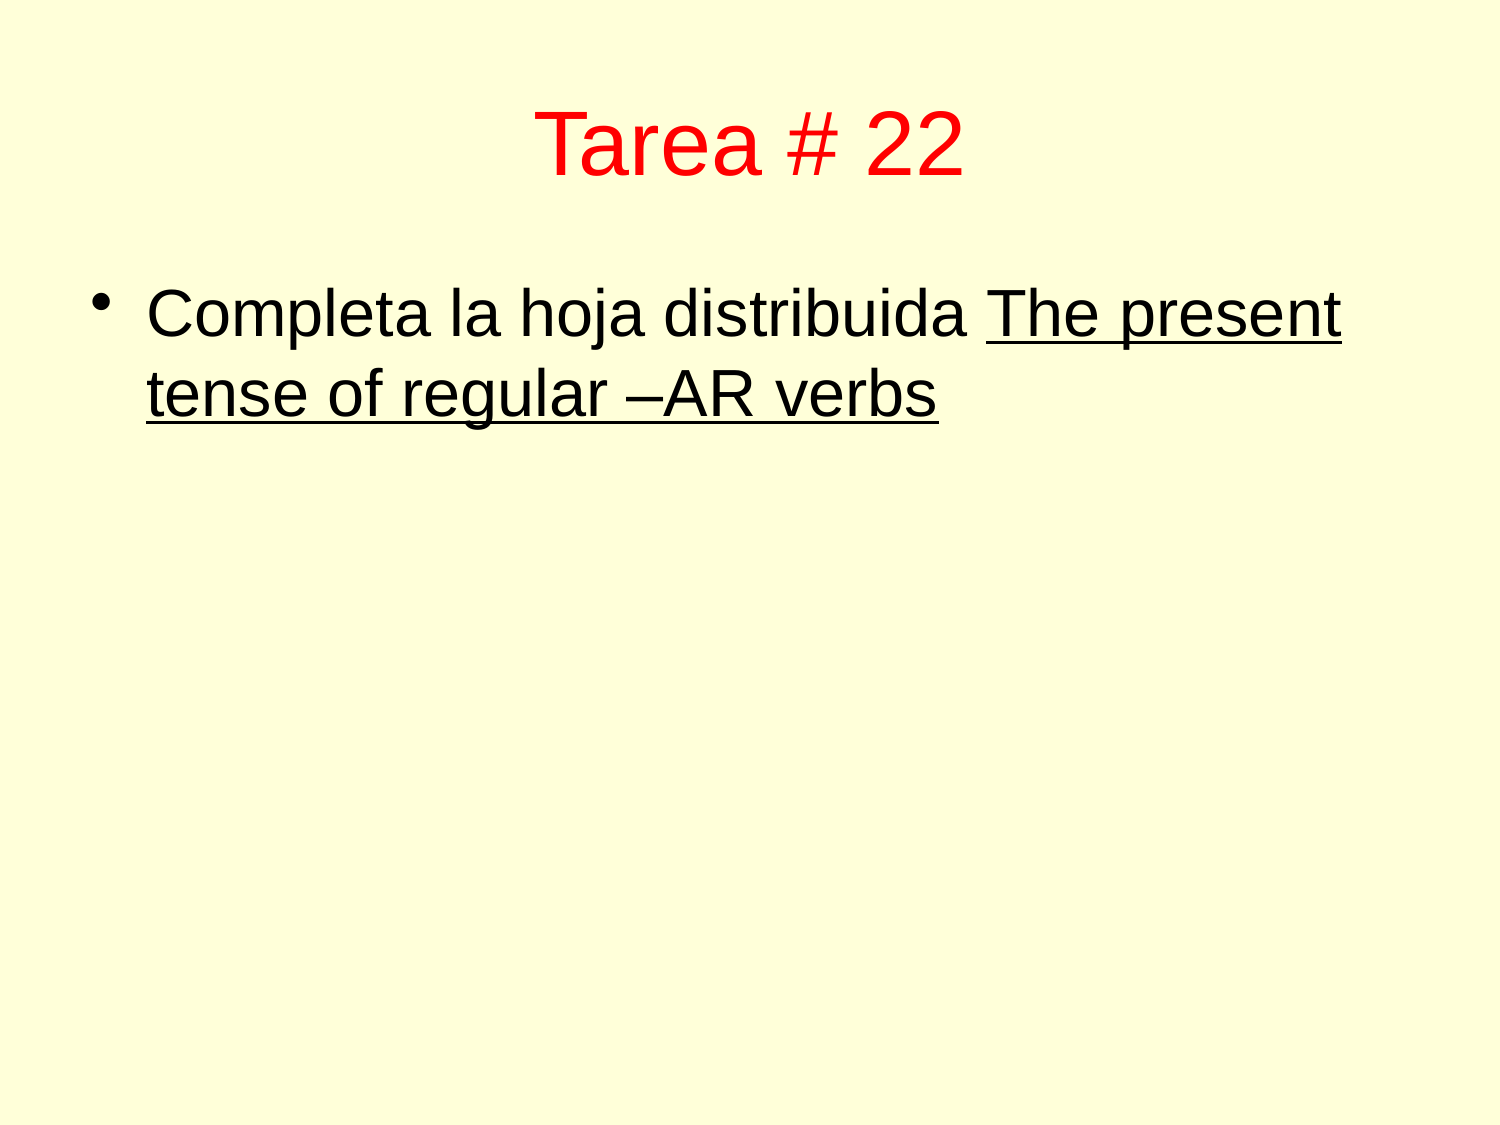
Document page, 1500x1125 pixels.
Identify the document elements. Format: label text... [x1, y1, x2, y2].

list Completa la hoja distribuida The present tense of regular –AR verbs [75, 262, 1425, 1005]
title Tarea # 22 [75, 45, 1425, 233]
